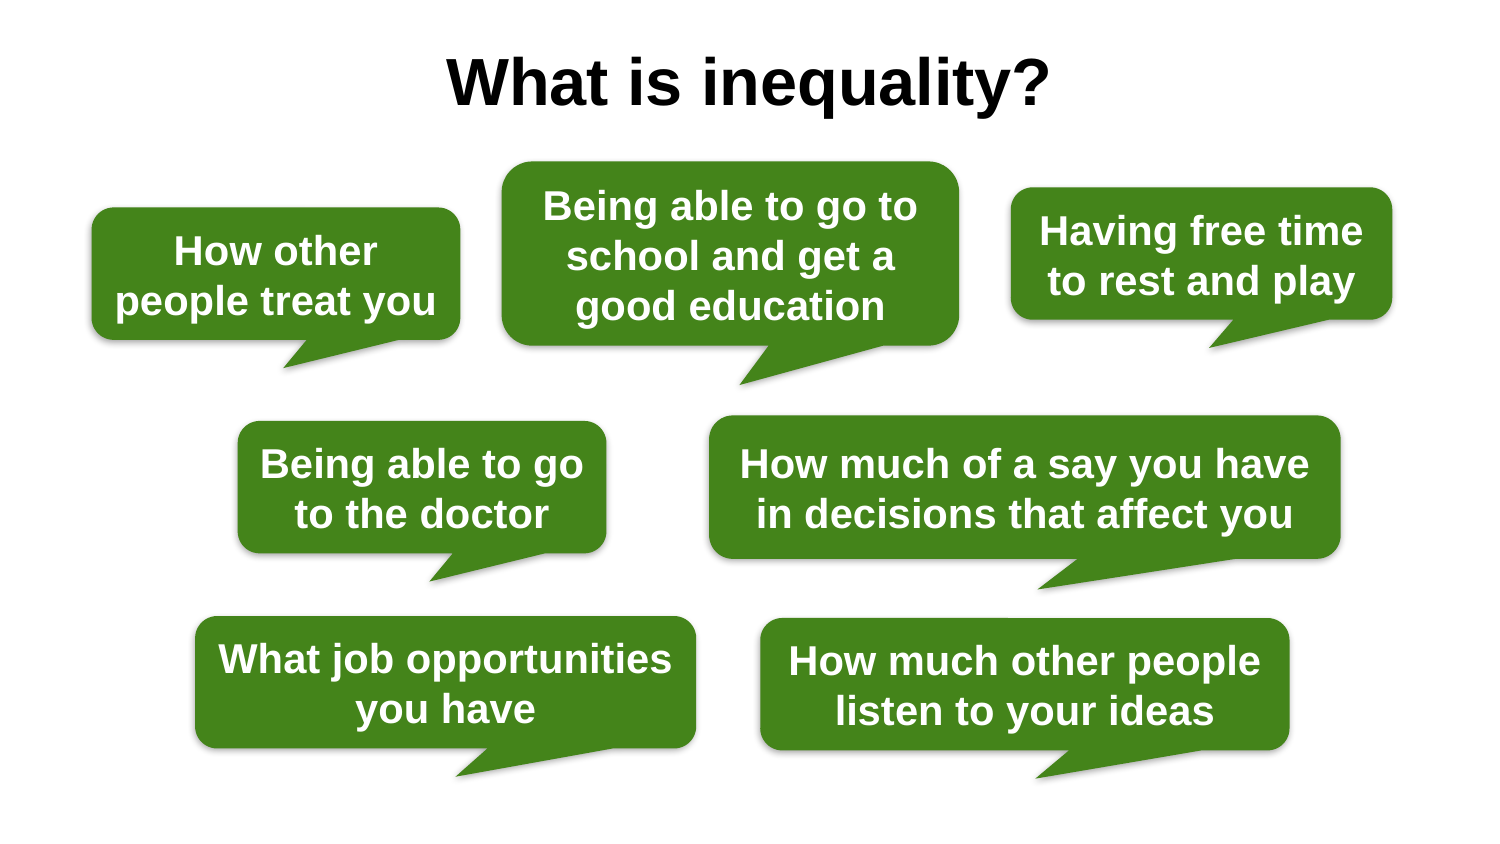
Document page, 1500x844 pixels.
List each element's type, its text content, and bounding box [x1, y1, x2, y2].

text_box Being able to go to the doctor [236, 420, 608, 583]
text_box How much of a say you have in decisions that affect you [708, 414, 1342, 591]
text_box Being able to go to school and get a good education [500, 160, 960, 386]
text_box How other people treat you [90, 206, 462, 369]
text_box What job opportunities you have [194, 615, 697, 778]
text_box Having free time to rest and play [1009, 186, 1394, 349]
text_box How much other people listen to your ideas [759, 617, 1291, 780]
text_box What is inequality? [303, 31, 1197, 150]
